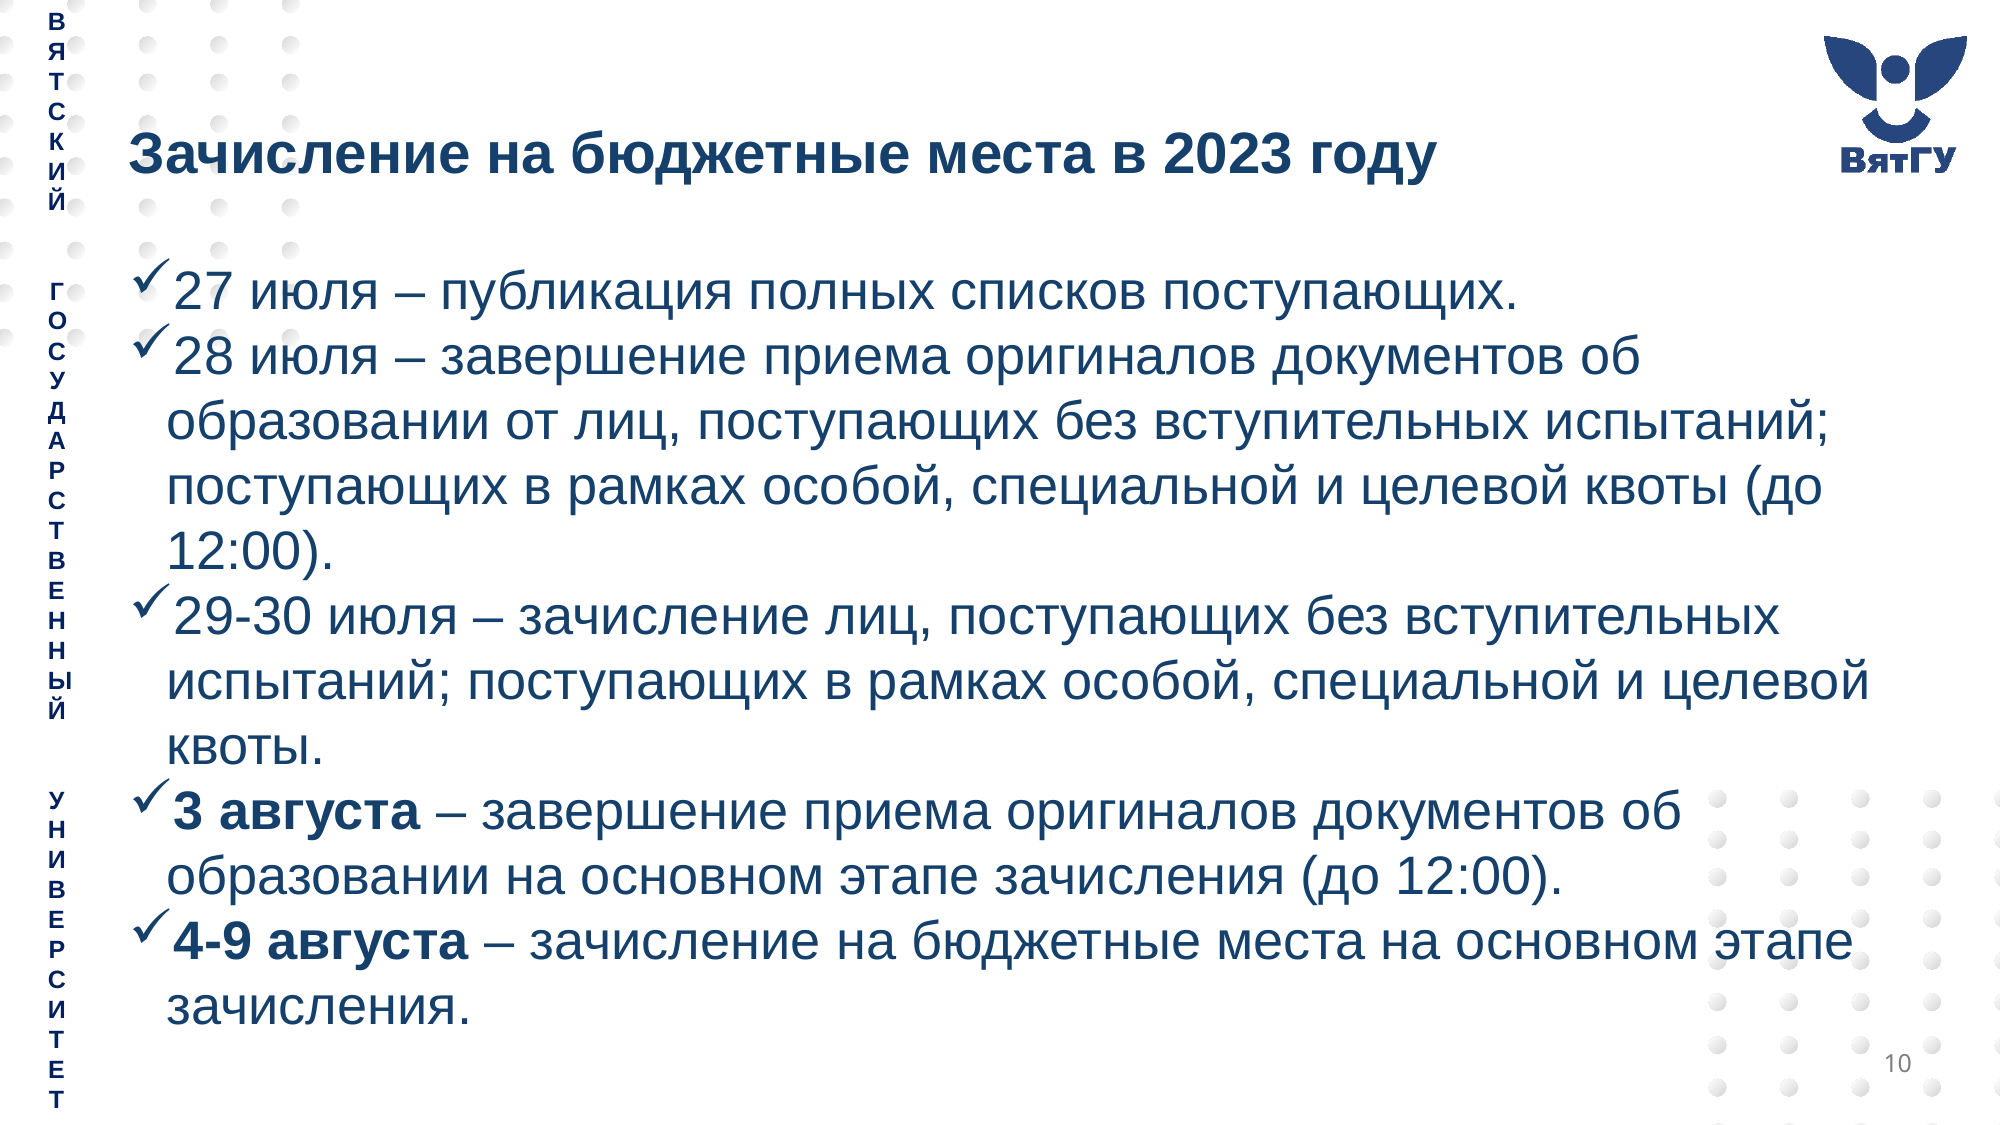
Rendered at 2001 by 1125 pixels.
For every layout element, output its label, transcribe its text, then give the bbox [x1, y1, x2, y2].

title Зачисление на бюджетные места в 2023 году [114, 66, 1815, 244]
slide_number 10 [1815, 1035, 1981, 1095]
list 27 июля – публикация полных списков поступающих. 28 июля – завершение приема оригиналов документов об образовании от лиц, поступающих без вступительных испытаний; поступающих в рамках особой, специальной и целевой квоты (до 12:00). 29-30 июля – зачисление лиц, поступающих без вступительных испытаний; поступающих в рамках особой, специальной и целевой квоты. 3 августа – завершение приема оригиналов документов об образовании на основном этапе зачисления (до 12:00). 4-9 августа – зачисление на бюджетные места на основном этапе зачисления. [114, 248, 1934, 1016]
picture [1824, 36, 1967, 173]
